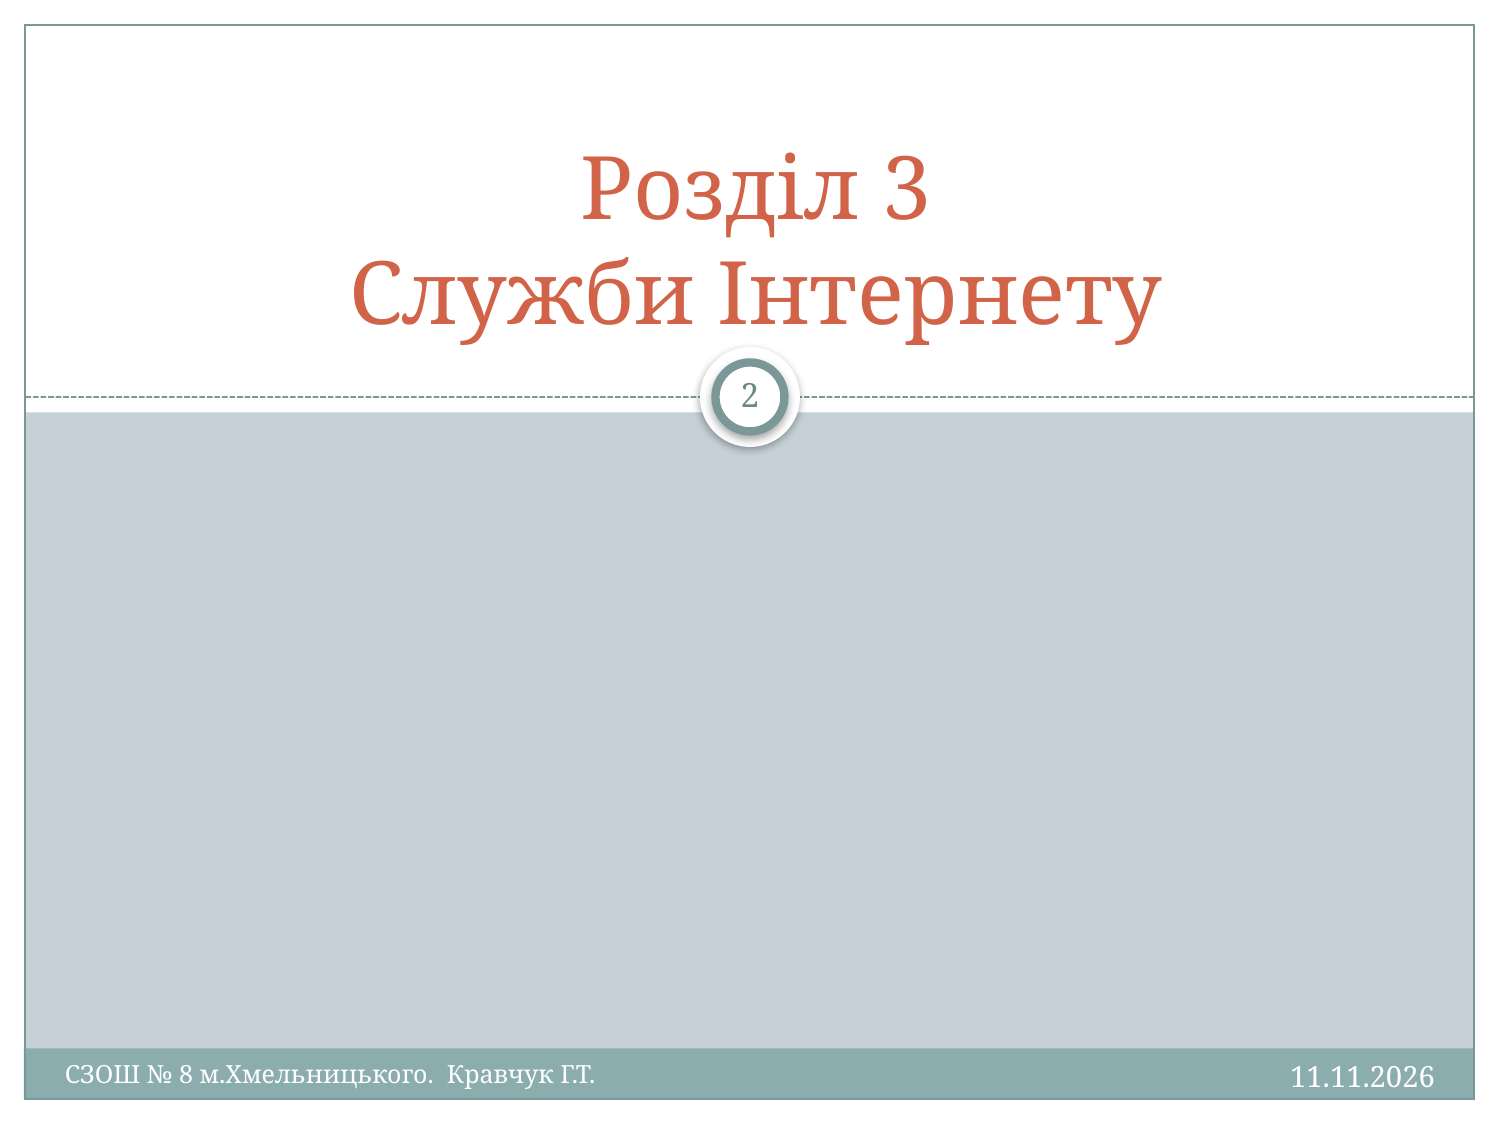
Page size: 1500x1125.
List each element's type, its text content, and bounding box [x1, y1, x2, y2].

slide_number 2 [712, 360, 788, 434]
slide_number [950, 1050, 1450, 1111]
title Розділ 3 Служби Інтернету [46, 62, 1465, 350]
footer СЗОШ № 8 м.Хмельницького. Кравчук Г.Т. [50, 1051, 704, 1112]
